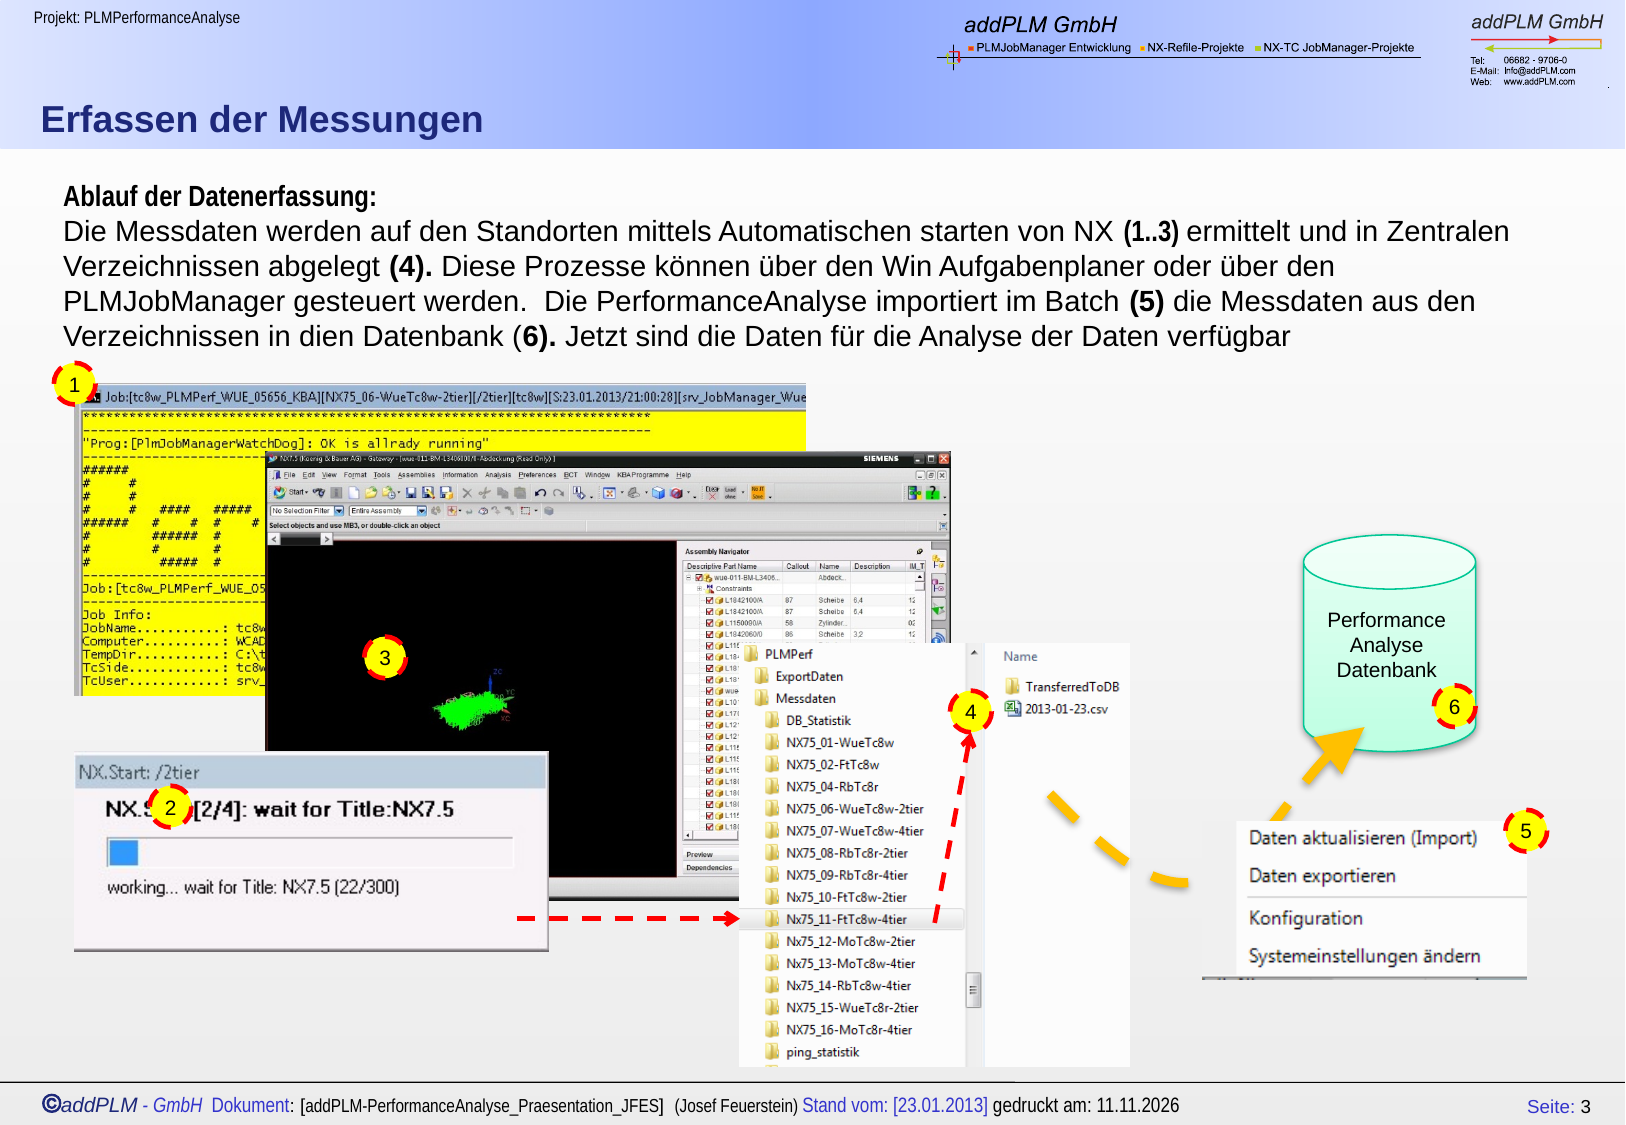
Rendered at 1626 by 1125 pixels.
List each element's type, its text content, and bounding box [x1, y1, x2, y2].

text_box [934, 731, 972, 924]
text_box 5 [1509, 809, 1548, 852]
picture [1202, 821, 1527, 980]
title Erfassen der Messungen [40, 67, 1582, 141]
text_box 1 [53, 362, 96, 404]
text_box Ablauf der Datenerfassung: Die Messdaten werden auf den Standorten mittels Automatischen starten von NX (1..3) ermittelt und in Zentralen Verzeichnissen abgelegt (4). Diese Prozesse können über den Win Aufgabenplaner oder über den PLMJobManager gesteuert werden. Die PerformanceAnalyse importiert im Batch (5) die Messdaten aus den Verzeichnissen in dien Datenbank (6). Jetzt sind die Daten für die Analyse der Daten verfügbar [48, 169, 1569, 360]
picture [74, 383, 1130, 1067]
text_box 6 [1433, 685, 1476, 728]
text_box [1134, 727, 1365, 886]
text_box Performance Analyse Datenbank [1302, 534, 1477, 753]
